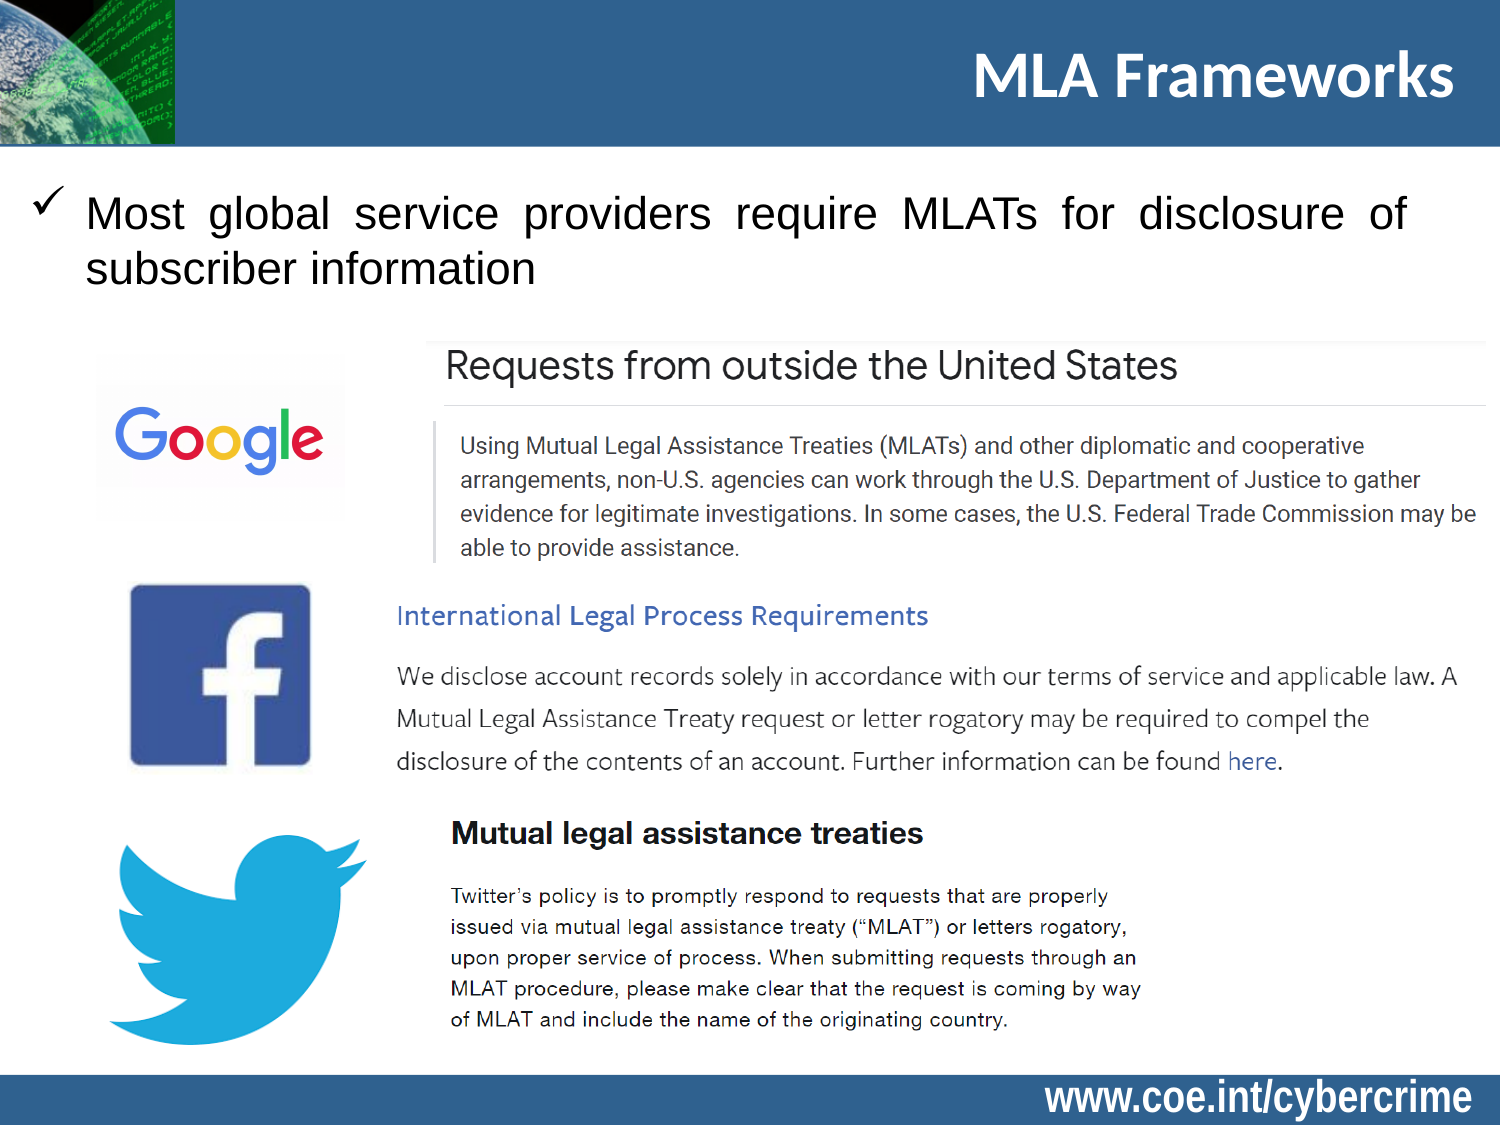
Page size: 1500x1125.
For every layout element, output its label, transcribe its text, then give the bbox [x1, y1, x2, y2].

picture [366, 587, 1486, 790]
picture [126, 580, 314, 776]
text_box Most global service providers require MLATs for disclosure of subscriber information [14, 175, 1423, 411]
text_box MLA Frameworks [177, 0, 1500, 149]
text_box www.coe.int/cybercrime [1030, 1059, 1500, 1125]
picture [0, 0, 175, 144]
picture [109, 835, 367, 1045]
text_box [0, 1073, 1030, 1125]
picture [95, 354, 345, 521]
picture [440, 808, 1163, 1053]
picture [426, 341, 1486, 582]
